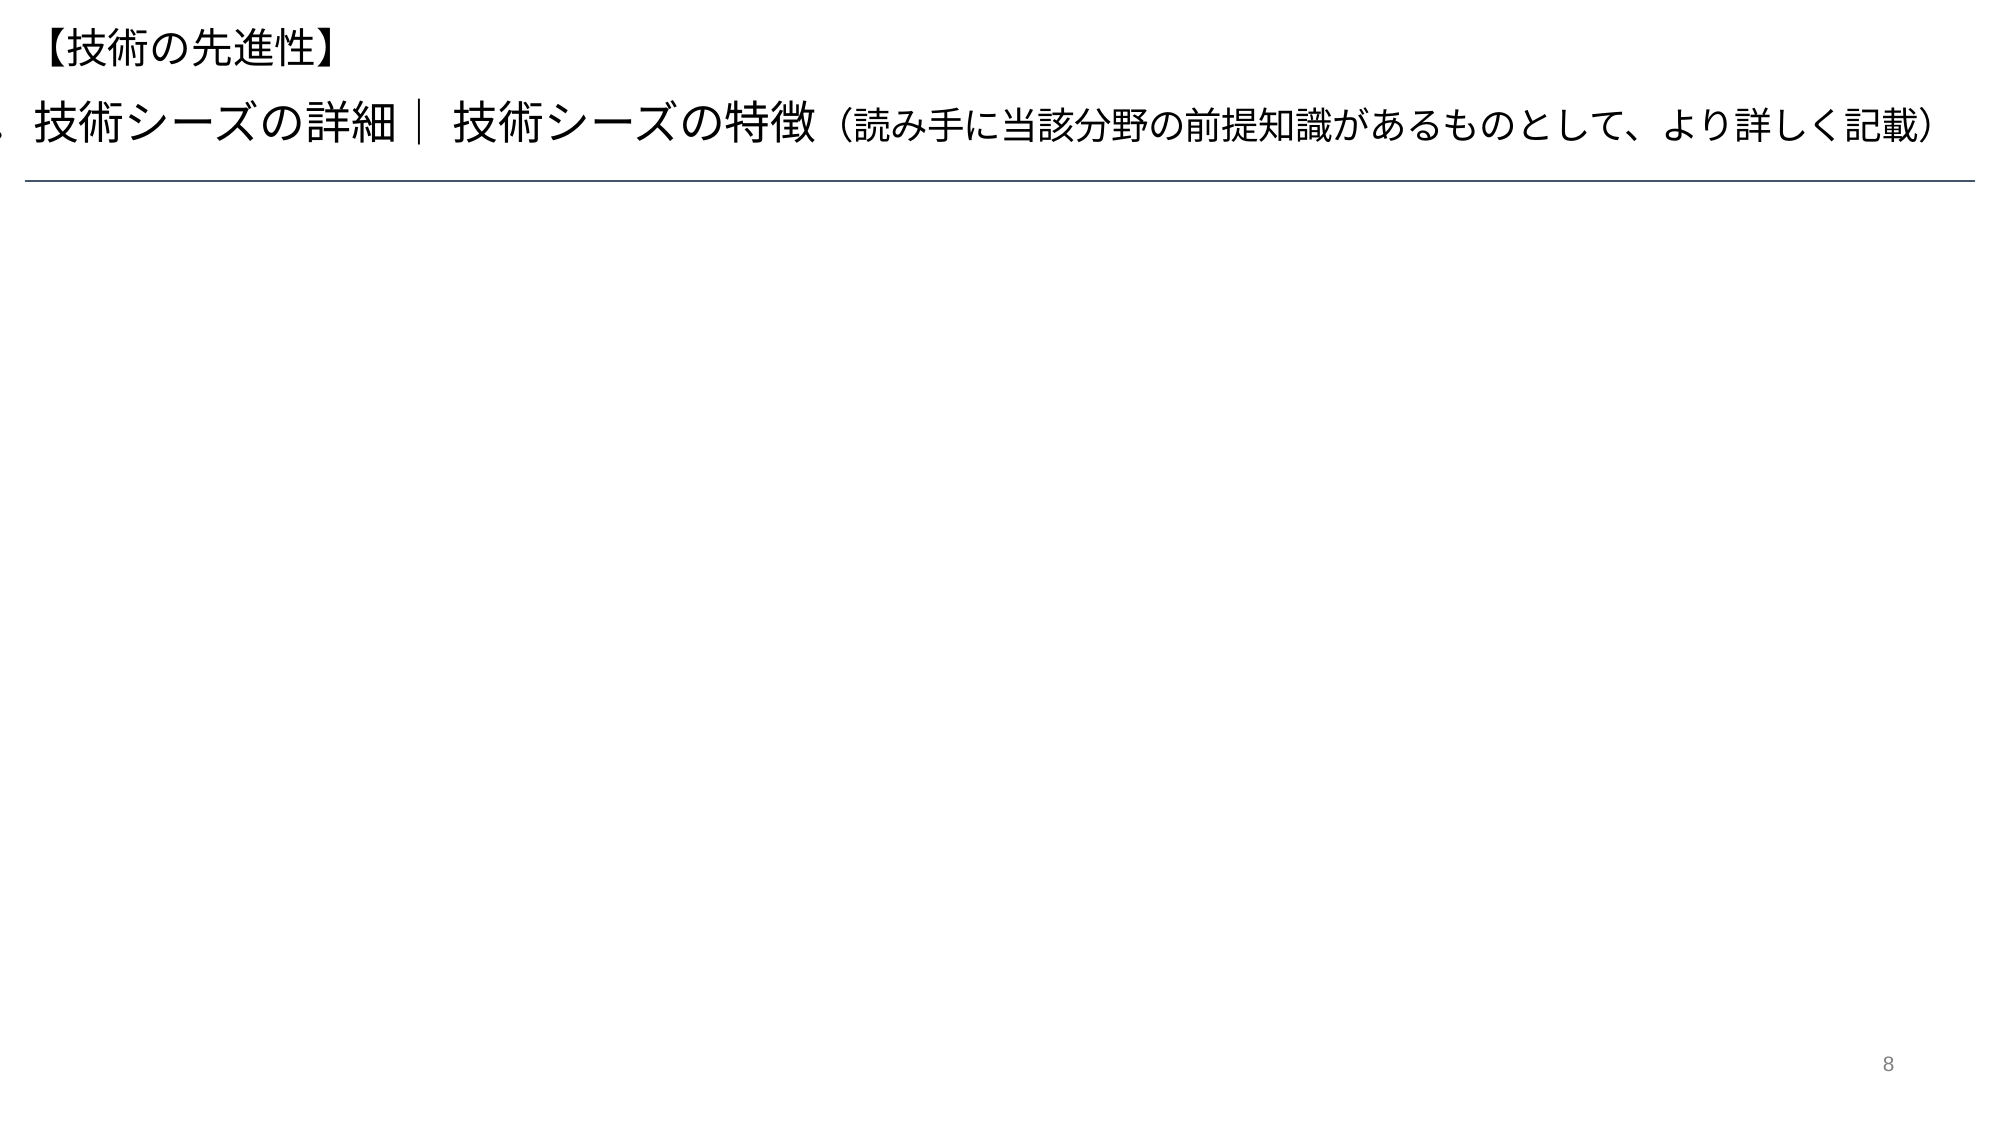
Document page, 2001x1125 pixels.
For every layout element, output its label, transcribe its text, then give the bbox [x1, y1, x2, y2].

text_box ４．技術シーズの詳細｜ 技術シーズの特徴（読み手に当該分野の前提知識があるものとして、より詳しく記載） [0, 100, 1957, 150]
text_box 【技術の先進性】 [24, 28, 1818, 74]
